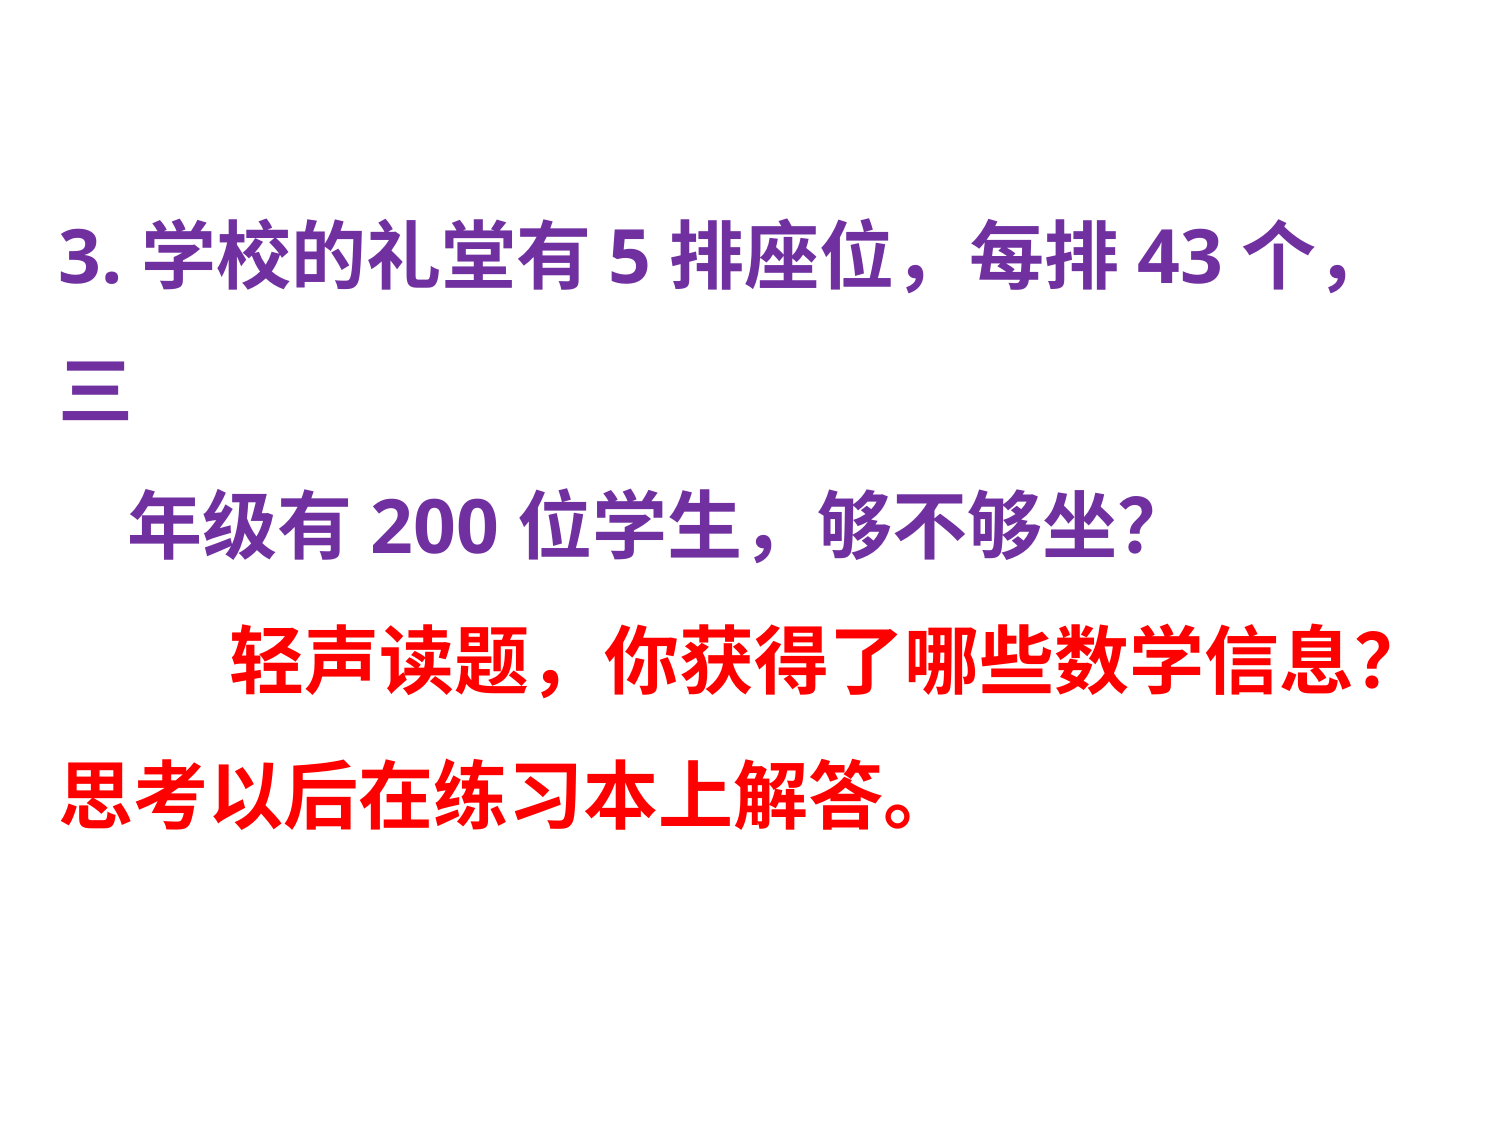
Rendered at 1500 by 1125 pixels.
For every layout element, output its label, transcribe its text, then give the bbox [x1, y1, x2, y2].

text_box 3.学校的礼堂有5排座位，每排43个，三 年级有200位学生，够不够坐？ 轻声读题，你获得了哪些数学信息？思考以后在练习本上解答。 [43, 155, 1462, 846]
